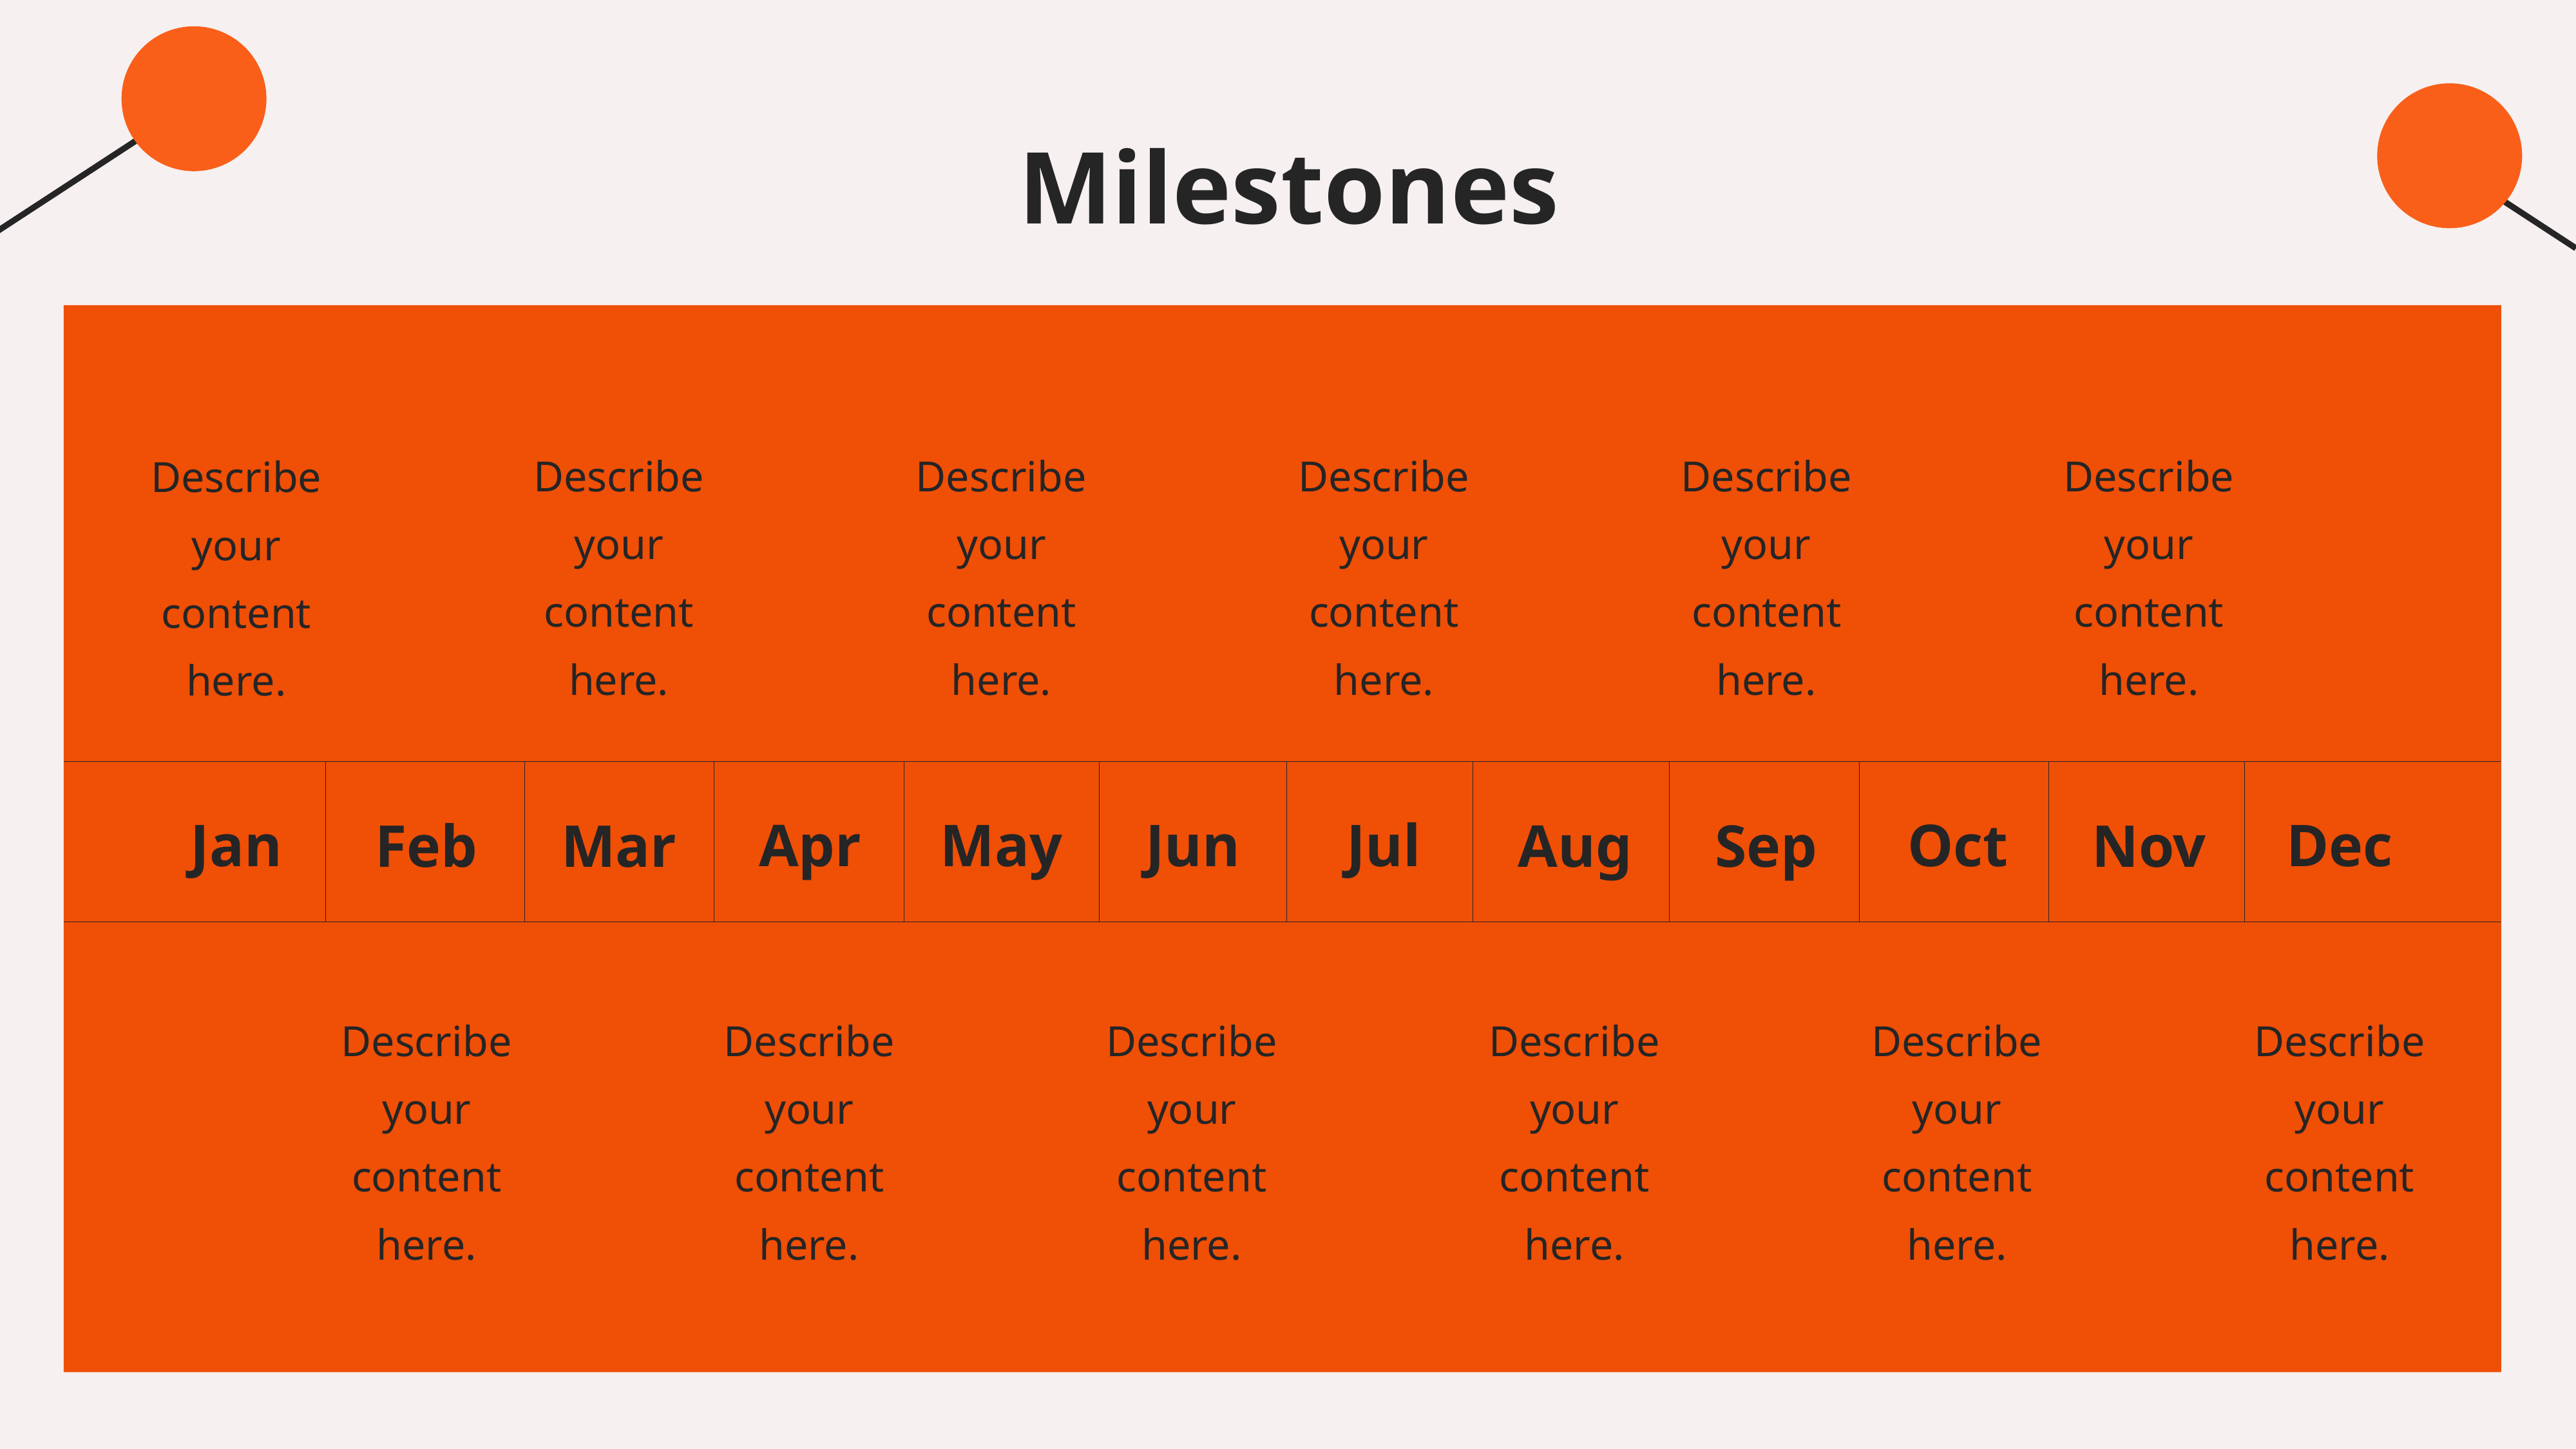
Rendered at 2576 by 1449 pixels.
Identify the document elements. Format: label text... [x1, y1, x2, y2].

text_box May [925, 797, 1078, 884]
text_box Describe your content here. [1078, 992, 1306, 1273]
text_box Nov [2072, 797, 2226, 884]
text_box Apr [734, 797, 886, 884]
text_box Describe your content here. [504, 427, 733, 708]
text_box Aug [1499, 797, 1652, 884]
text_box [63, 305, 2502, 1373]
text_box Milestones [162, 108, 2416, 249]
text_box Describe your content here. [1652, 427, 1881, 708]
text_box Oct [1881, 797, 2034, 884]
text_box Describe your content here. [1842, 992, 2072, 1273]
text_box Describe your content here. [122, 428, 351, 709]
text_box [2468, 178, 2576, 249]
text_box Jan [160, 797, 313, 884]
text_box [120, 25, 267, 117]
text_box Describe your content here. [2225, 992, 2454, 1273]
text_box Describe your content here. [2034, 427, 2264, 708]
text_box [2394, 82, 2523, 229]
text_box Describe your content here. [1460, 992, 1689, 1273]
text_box Dec [2264, 797, 2416, 884]
text_box Jul [1308, 797, 1460, 884]
text_box Describe your content here. [1270, 427, 1498, 708]
text_box Describe your content here. [695, 992, 924, 1273]
text_box Sep [1690, 797, 1843, 884]
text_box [0, 117, 171, 258]
text_box Jun [1116, 797, 1269, 884]
text_box Feb [350, 797, 503, 884]
text_box Mar [542, 797, 695, 884]
text_box Describe your content here. [887, 427, 1116, 708]
text_box Describe your content here. [312, 992, 541, 1273]
